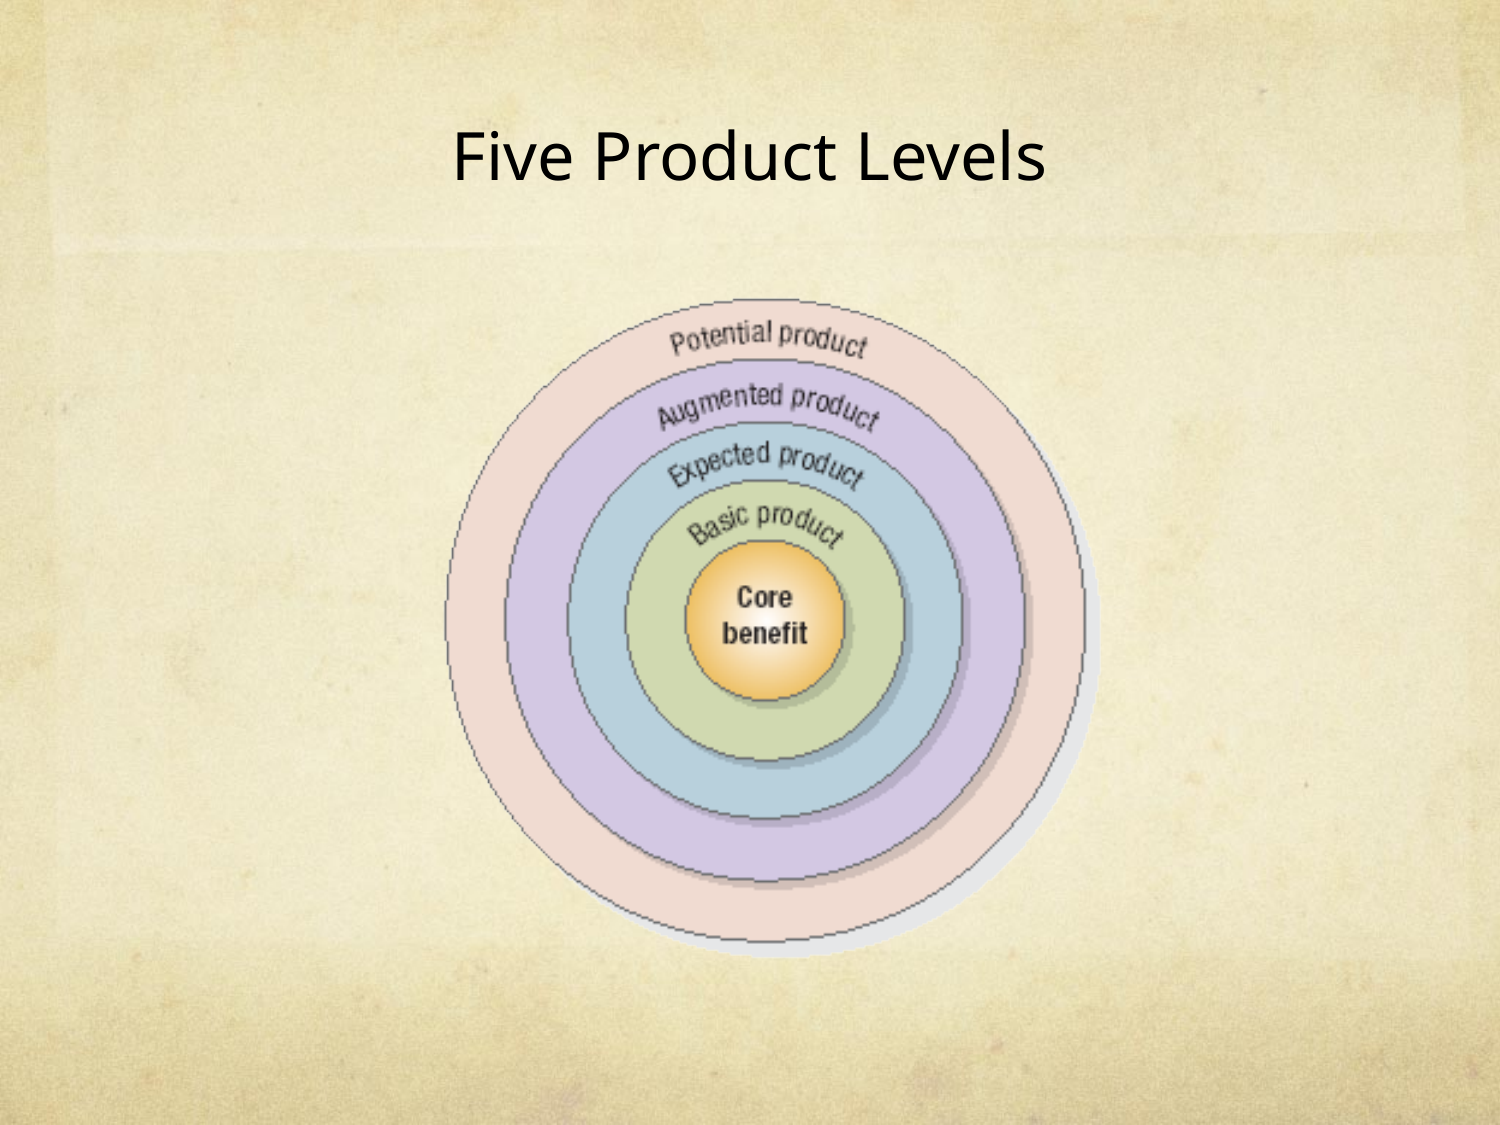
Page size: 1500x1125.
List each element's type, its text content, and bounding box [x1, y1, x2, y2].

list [399, 286, 1155, 981]
title Five Product Levels [150, 82, 1350, 225]
picture [0, 0, 1500, 1125]
